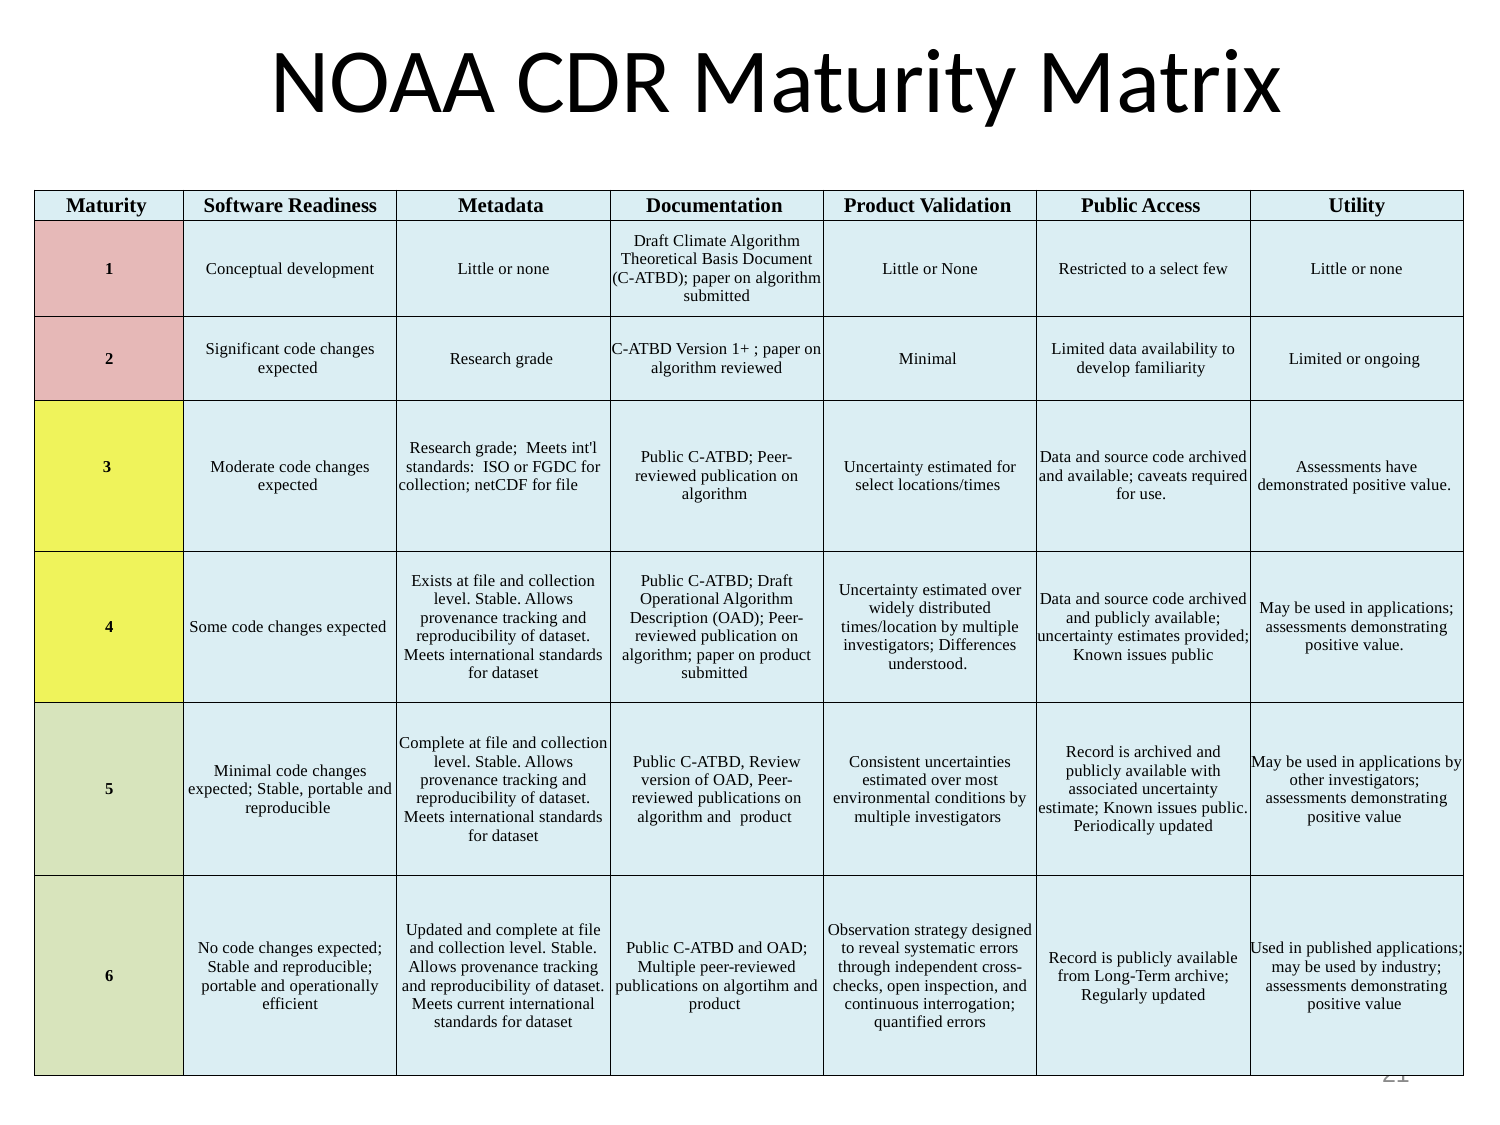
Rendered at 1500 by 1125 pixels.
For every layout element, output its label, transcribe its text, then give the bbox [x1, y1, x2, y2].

table_cell C-ATBD Version 1+ ; paper on algorithm reviewed [611, 317, 823, 400]
table_cell Conceptual development [184, 221, 396, 316]
table_cell Moderate code changes expected [184, 401, 396, 551]
table_header Product Validation [824, 191, 1036, 220]
table_header Public Access [1037, 191, 1250, 220]
title NOAA CDR Maturity Matrix [156, 5, 1398, 146]
table_cell Significant code changes expected [184, 317, 396, 400]
table_cell 6 [35, 876, 183, 1075]
table_cell Little or none [397, 221, 610, 316]
table_cell Data and source code archived and available; caveats required for use. [1037, 401, 1250, 551]
table_cell Research grade; Meets int'l standards: ISO or FGDC for collection; netCDF for file [397, 401, 610, 551]
table_cell Research grade [397, 317, 610, 400]
table_cell 3 [35, 401, 183, 551]
table_cell Record is archived and publicly available with associated uncertainty estimate; Known issues public. Periodically updated [1037, 703, 1250, 875]
table_cell Little or none [1251, 221, 1463, 316]
table_header Documentation [611, 191, 823, 220]
table_cell Exists at file and collection level. Stable. Allows provenance tracking and reproducibility of dataset. Meets international standards for dataset [397, 552, 610, 702]
table_cell Public C-ATBD; Peer-reviewed publication on algorithm [611, 401, 823, 551]
table_cell Some code changes expected [184, 552, 396, 702]
table_cell 1 [35, 221, 183, 316]
table_cell Uncertainty estimated over widely distributed times/location by multiple investigators; Differences understood. [824, 552, 1036, 702]
table_cell Limited or ongoing [1251, 317, 1463, 400]
table_cell Minimal code changes expected; Stable, portable and reproducible [184, 703, 396, 875]
table_cell Public C-ATBD; Draft Operational Algorithm Description (OAD); Peer-reviewed publication on algorithm; paper on product submitted [611, 552, 823, 702]
slide_number 21 [1074, 1076, 1425, 1103]
table_cell Little or None [824, 221, 1036, 316]
table_cell Consistent uncertainties estimated over most environmental conditions by multiple investigators [824, 703, 1036, 875]
table_cell Record is publicly available from Long-Term archive; Regularly updated [1037, 876, 1250, 1075]
table_cell Public C-ATBD and OAD; Multiple peer-reviewed publications on algortihm and product [611, 876, 823, 1075]
table_cell 5 [35, 703, 183, 875]
table_cell Limited data availability to develop familiarity [1037, 317, 1250, 400]
table_cell Observation strategy designed to reveal systematic errors through independent cross-checks, open inspection, and continuous interrogation; quantified errors [824, 876, 1036, 1075]
table_cell Minimal [824, 317, 1036, 400]
table_header Utility [1251, 191, 1463, 220]
table_cell Public C-ATBD, Review version of OAD, Peer-reviewed publications on algorithm and product [611, 703, 823, 875]
table_cell No code changes expected; Stable and reproducible; portable and operationally efficient [184, 876, 396, 1075]
table_cell Used in published applications; may be used by industry; assessments demonstrating positive value [1251, 876, 1463, 1075]
table_cell 2 [35, 317, 183, 400]
table_header Software Readiness [184, 191, 396, 220]
table_header Maturity [35, 191, 183, 220]
table_cell Complete at file and collection level. Stable. Allows provenance tracking and reproducibility of dataset. Meets international standards for dataset [397, 703, 610, 875]
table_cell Restricted to a select few [1037, 221, 1250, 316]
table_cell May be used in applications by other investigators; assessments demonstrating positive value [1251, 703, 1463, 875]
table_cell 4 [35, 552, 183, 702]
table_header Metadata [397, 191, 610, 220]
table_cell May be used in applications; assessments demonstrating positive value. [1251, 552, 1463, 702]
table_cell Updated and complete at file and collection level. Stable. Allows provenance tracking and reproducibility of dataset. Meets current international standards for dataset [397, 876, 610, 1075]
table_cell Uncertainty estimated for select locations/times [824, 401, 1036, 551]
table_cell Assessments have demonstrated positive value. [1251, 401, 1463, 551]
table_cell Draft Climate Algorithm Theoretical Basis Document (C-ATBD); paper on algorithm submitted [611, 221, 823, 316]
table_cell Data and source code archived and publicly available; uncertainty estimates provided; Known issues public [1037, 552, 1250, 702]
